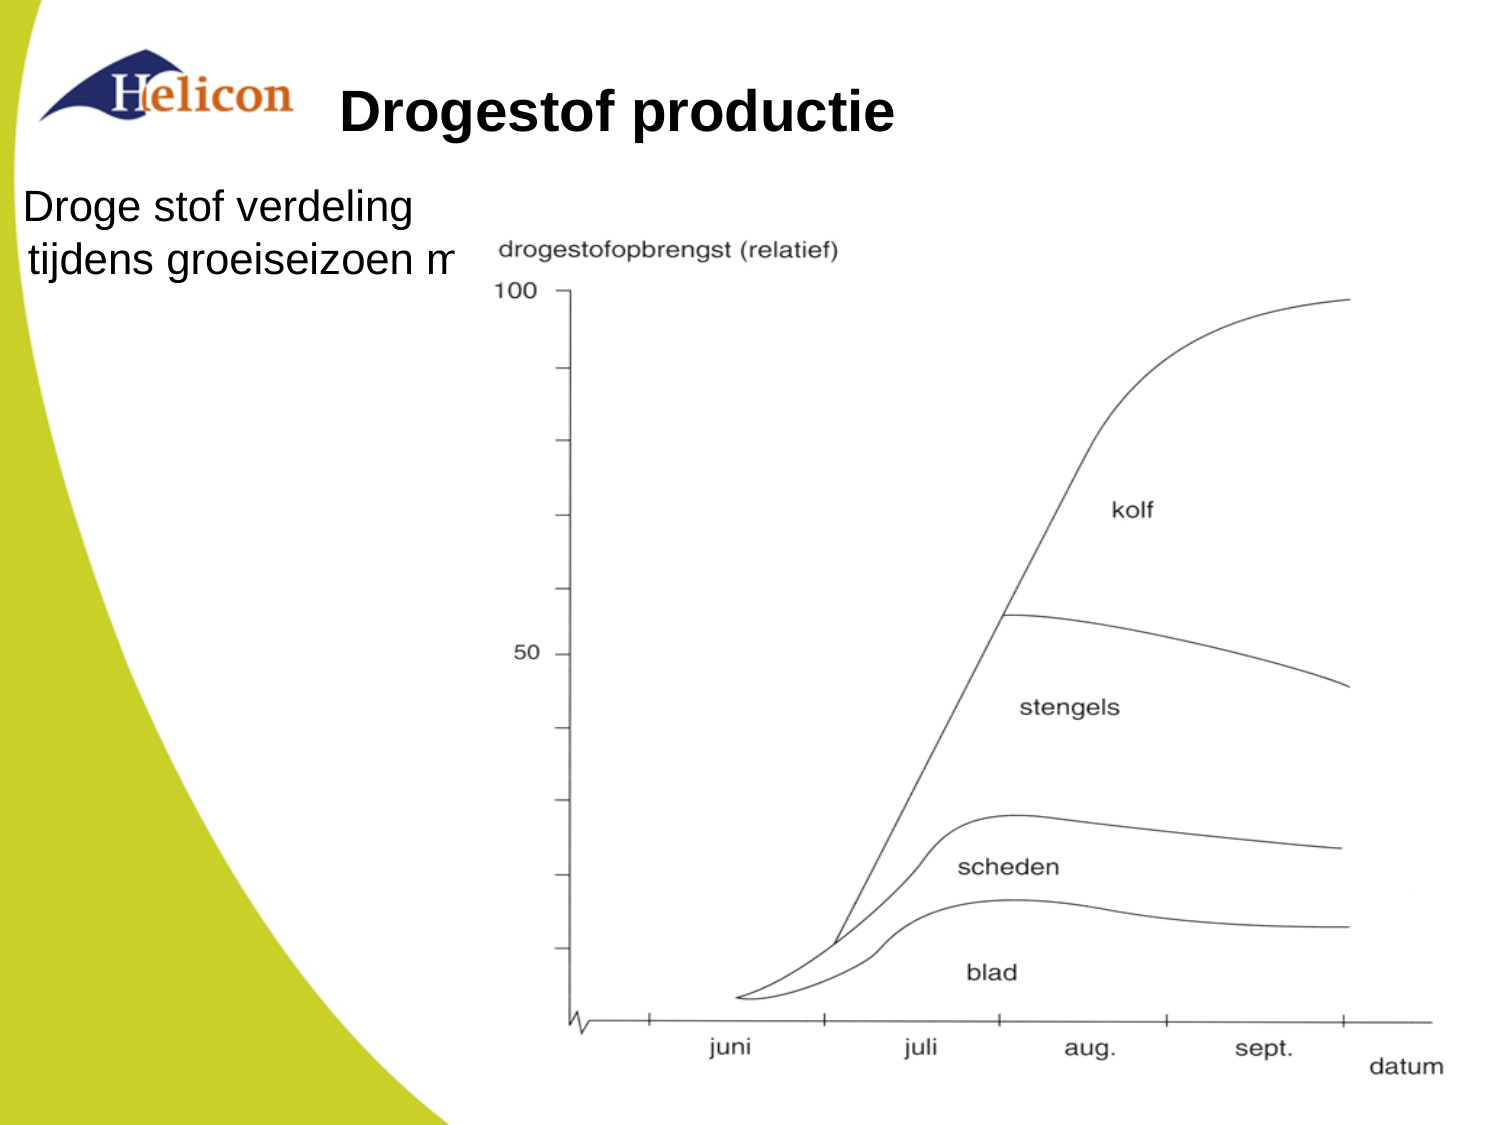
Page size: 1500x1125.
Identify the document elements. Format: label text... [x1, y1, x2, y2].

title Drogestof productie [324, 54, 1415, 161]
list Droge stof verdeling tijdens groeiseizoen maïs [0, 170, 539, 502]
picture [0, 0, 1500, 1125]
